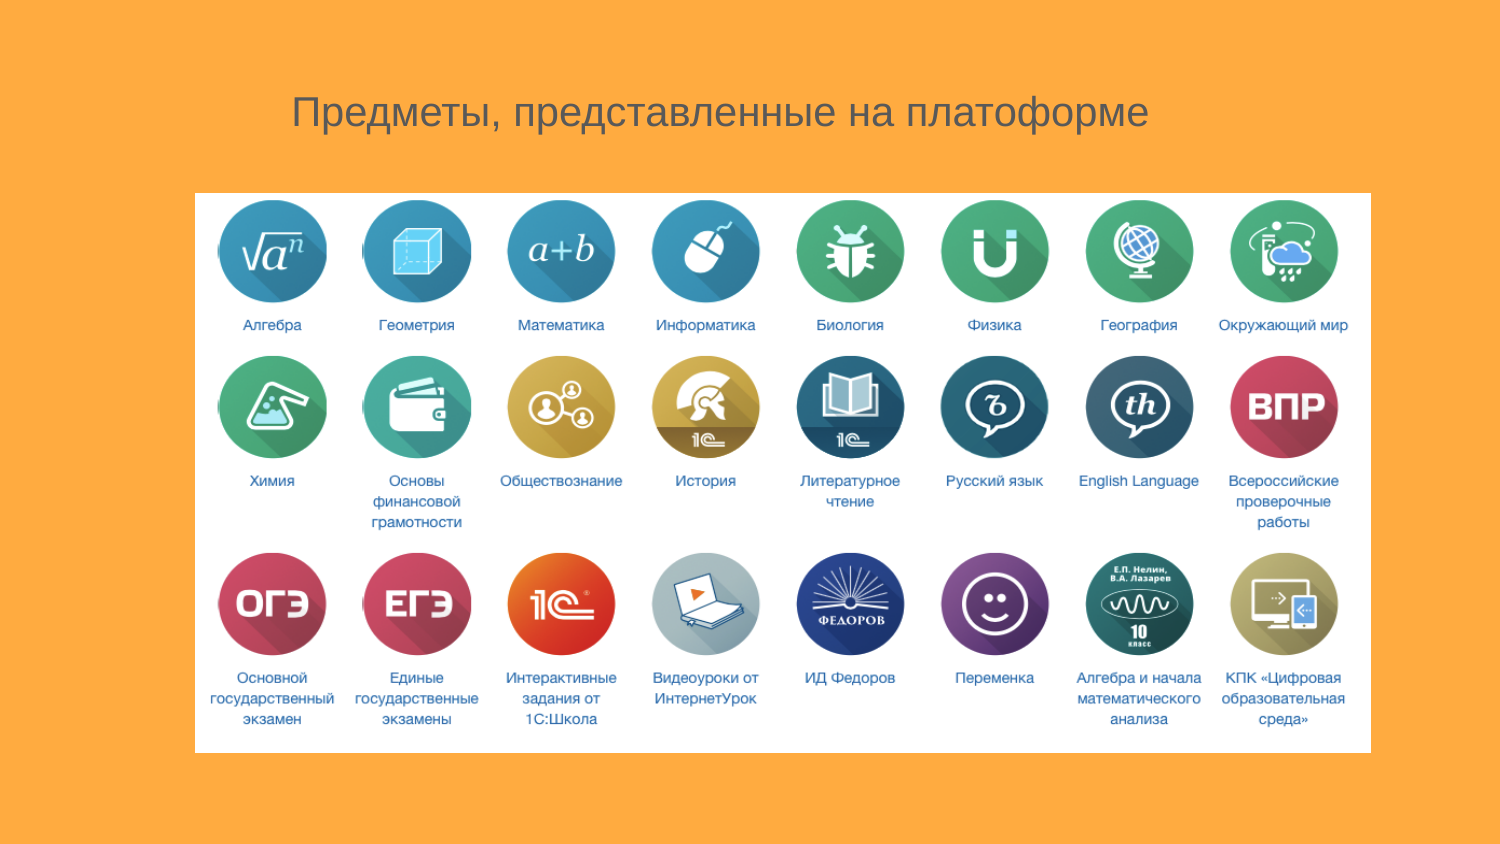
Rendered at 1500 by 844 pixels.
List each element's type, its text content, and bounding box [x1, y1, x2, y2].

picture [195, 193, 1372, 753]
text_box Предметы, представленные на платоформе [279, 75, 1306, 144]
